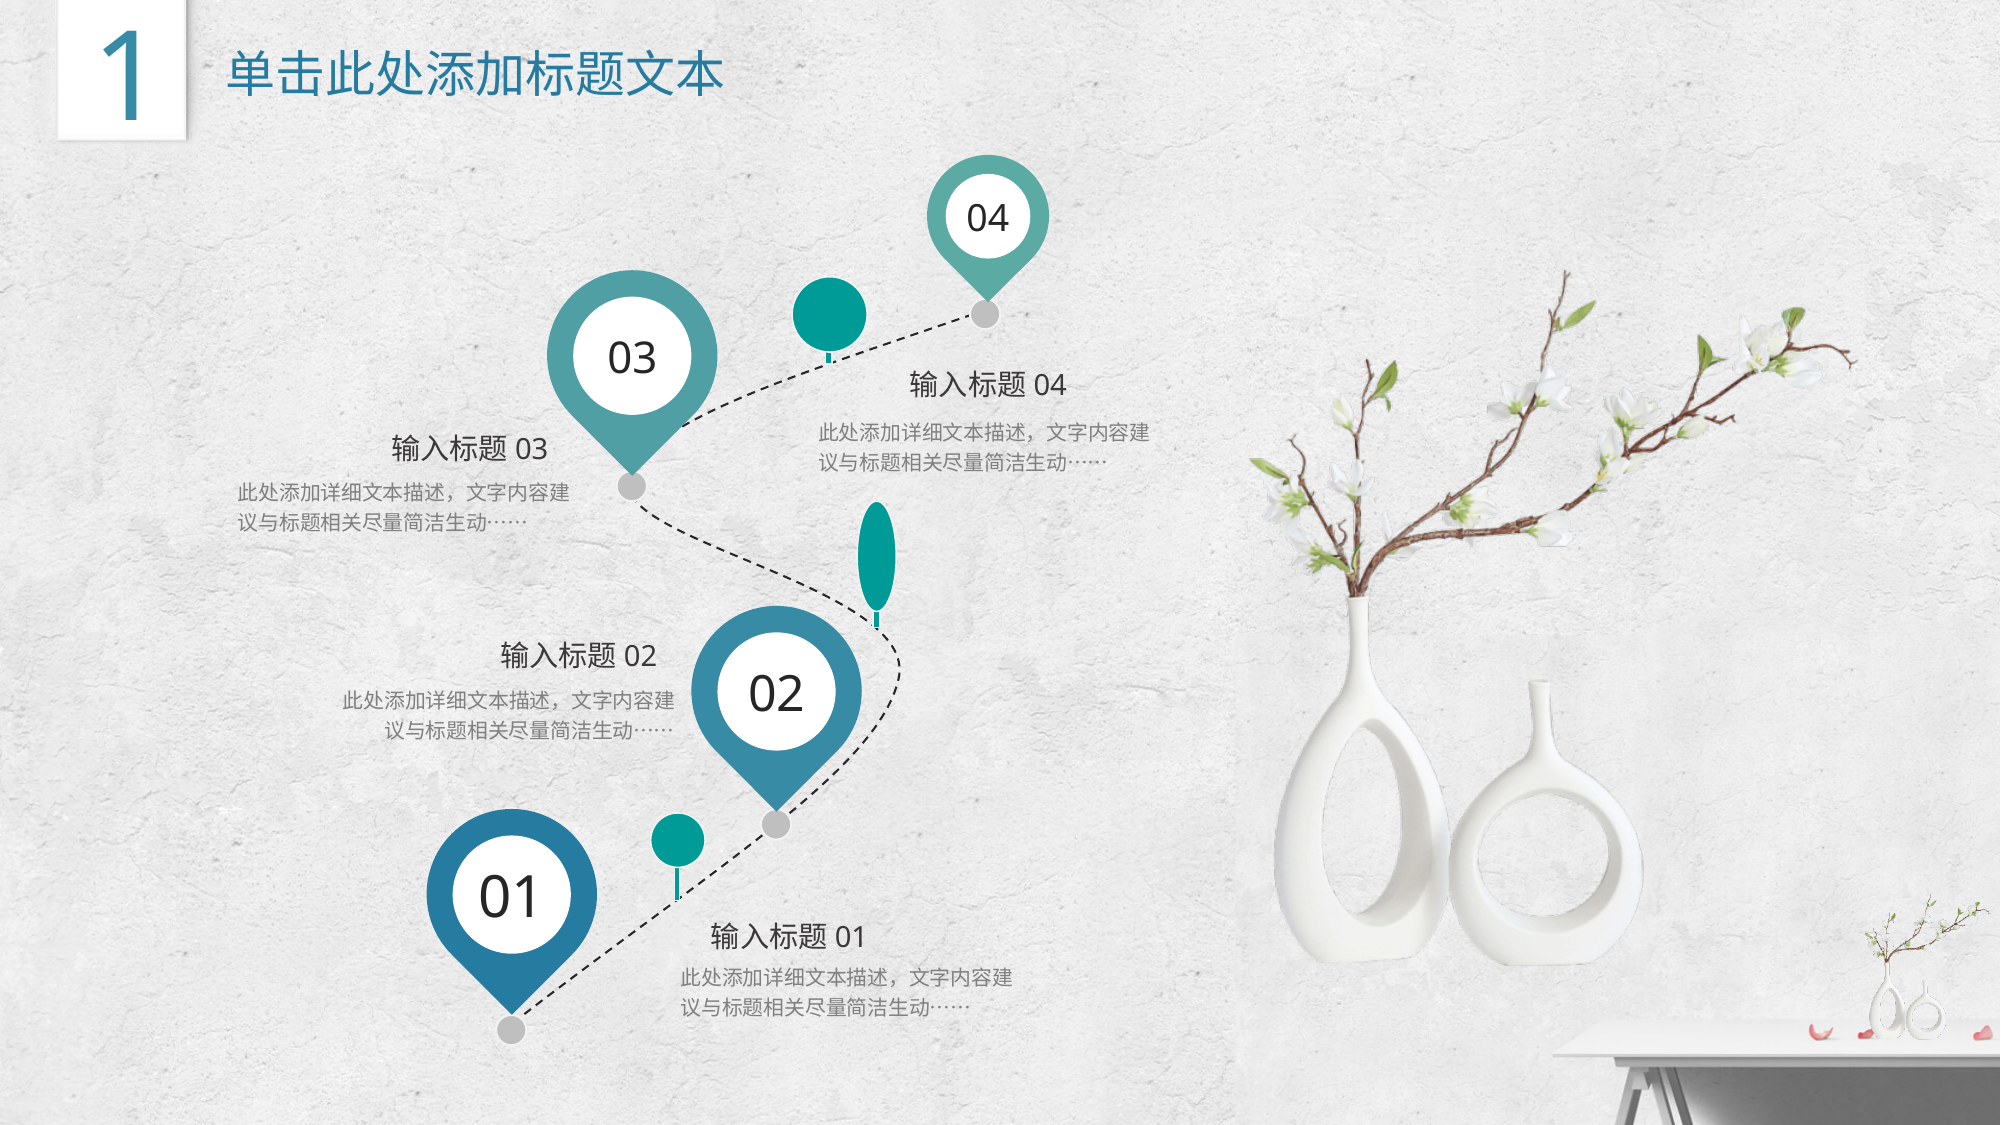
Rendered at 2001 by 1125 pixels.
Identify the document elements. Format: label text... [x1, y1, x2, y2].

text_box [237, 154, 1159, 1046]
text_box 1 [77, 0, 179, 153]
picture [0, 0, 2000, 1125]
text_box 单击此处添加标题文本 [210, 35, 924, 110]
